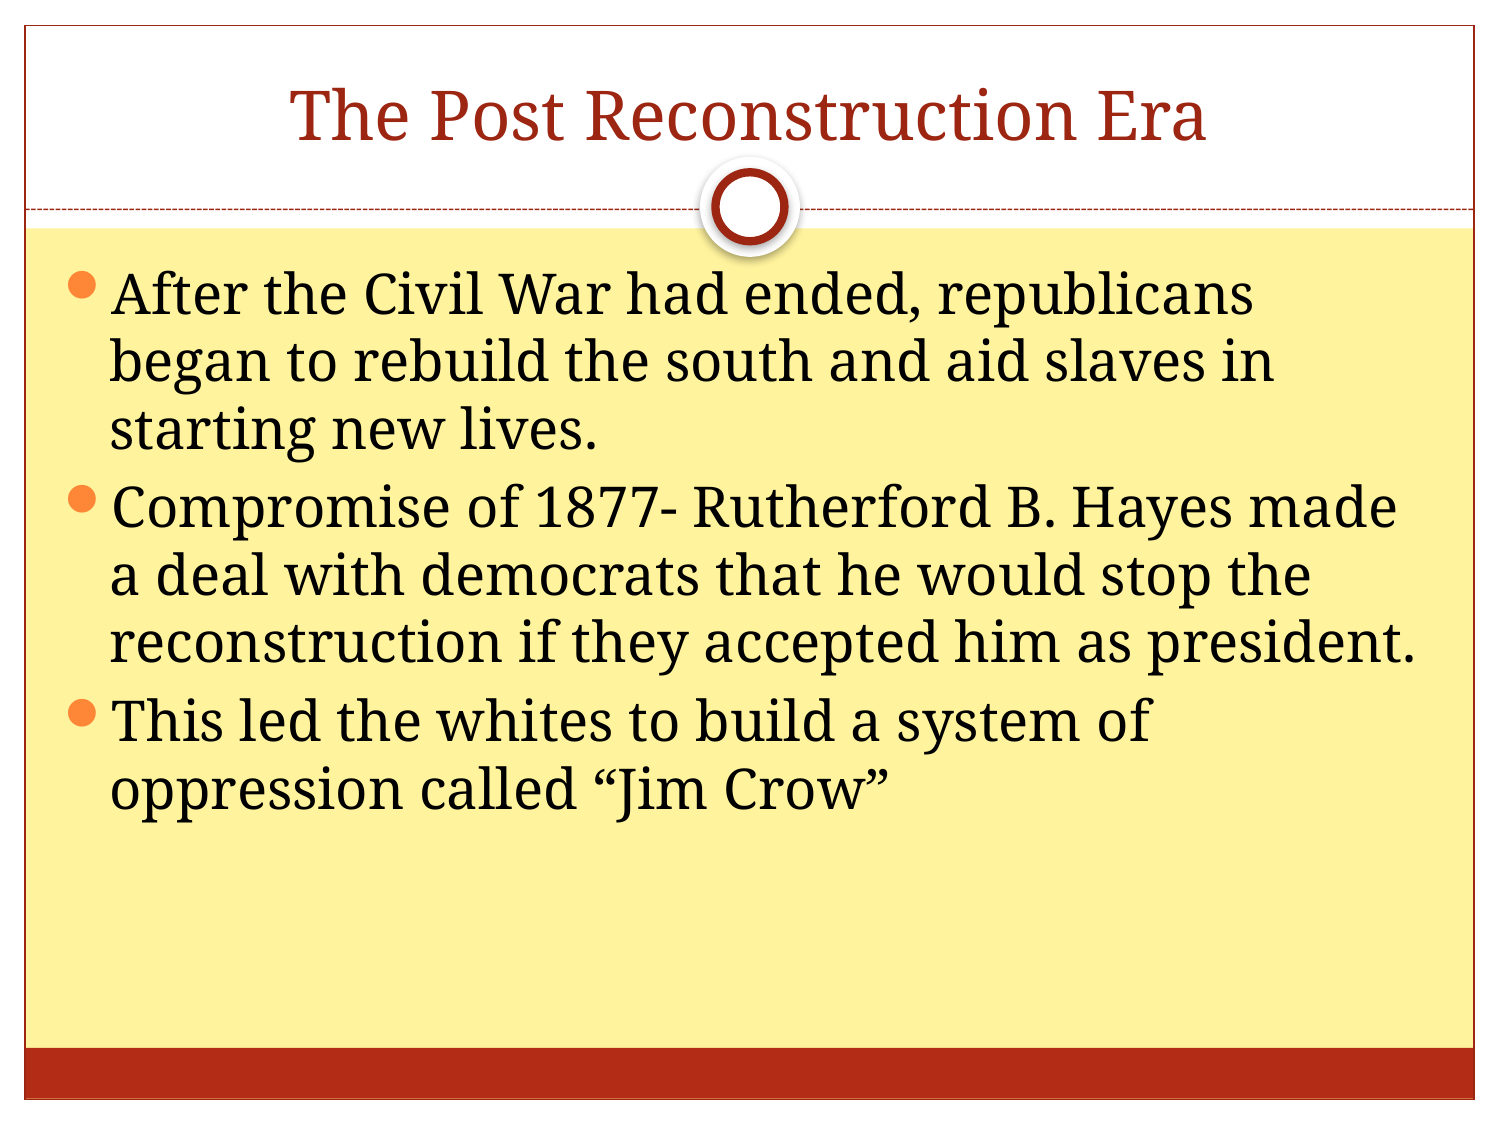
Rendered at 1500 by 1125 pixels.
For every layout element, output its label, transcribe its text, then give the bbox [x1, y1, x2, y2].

title The Post Reconstruction Era [49, 37, 1450, 162]
list After the Civil War had ended, republicans began to rebuild the south and aid slaves in starting new lives. Compromise of 1877- Rutherford B. Hayes made a deal with democrats that he would stop the reconstruction if they accepted him as president. This led the whites to build a system of oppression called “Jim Crow” [49, 250, 1445, 1001]
